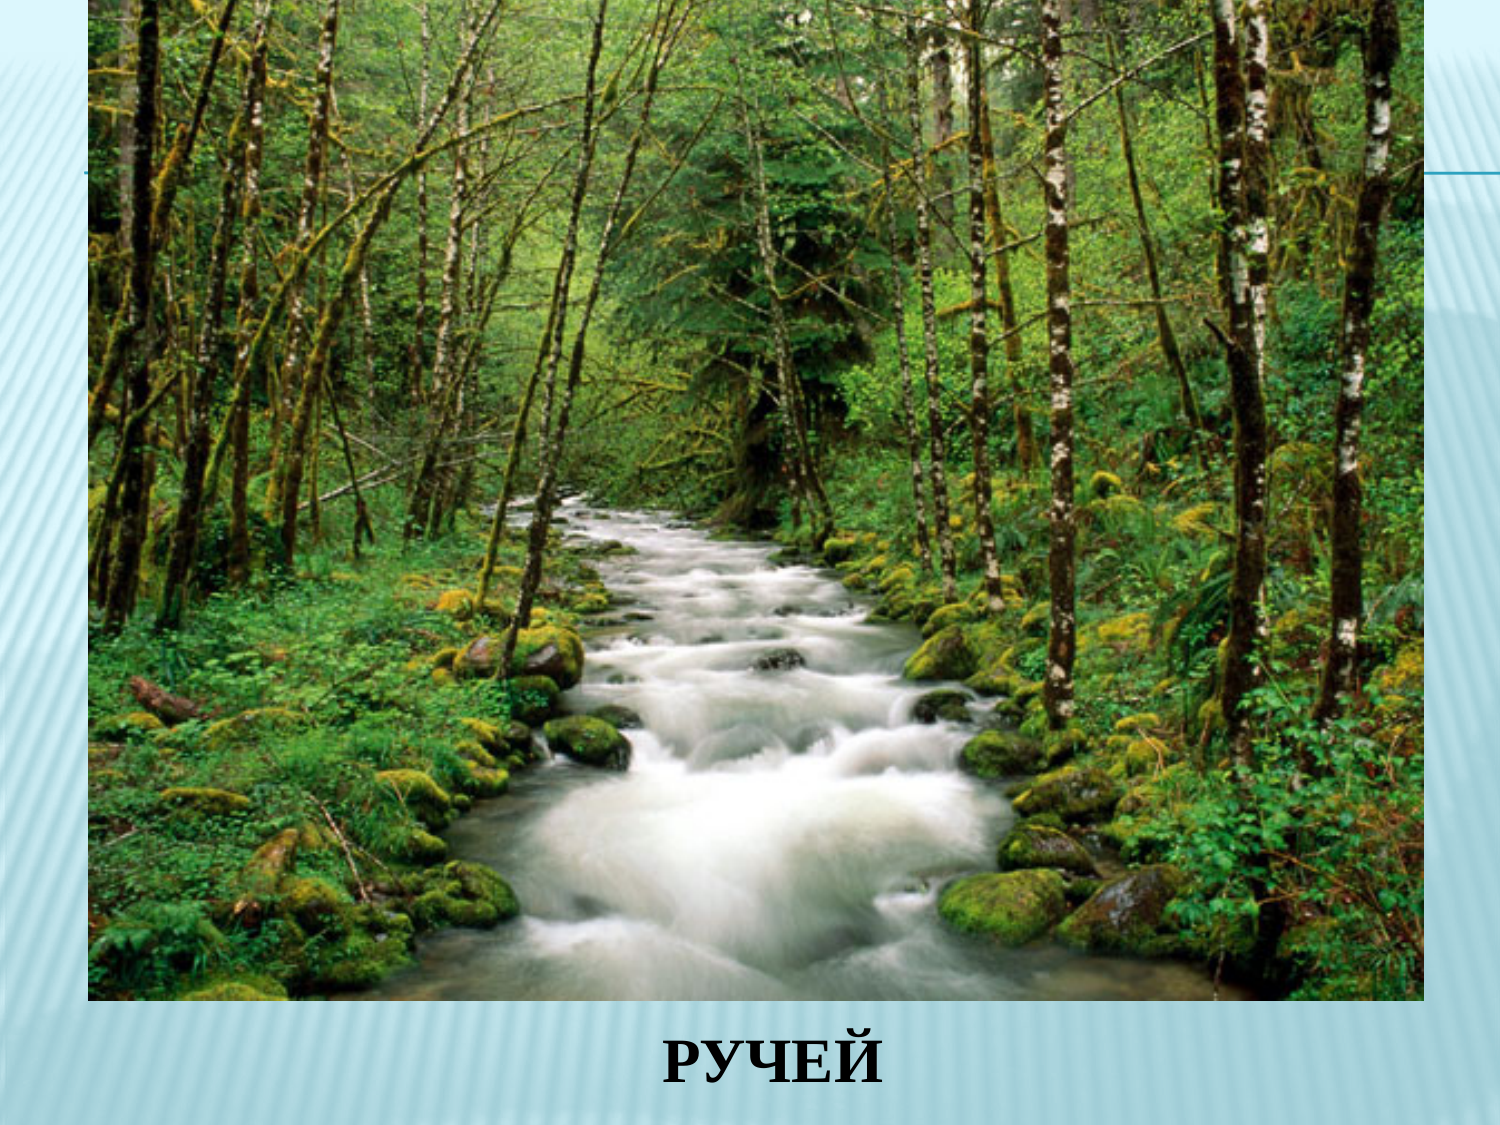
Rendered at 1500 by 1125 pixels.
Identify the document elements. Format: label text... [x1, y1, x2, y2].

picture [88, 0, 1424, 1002]
title ручей [75, 1011, 1471, 1103]
